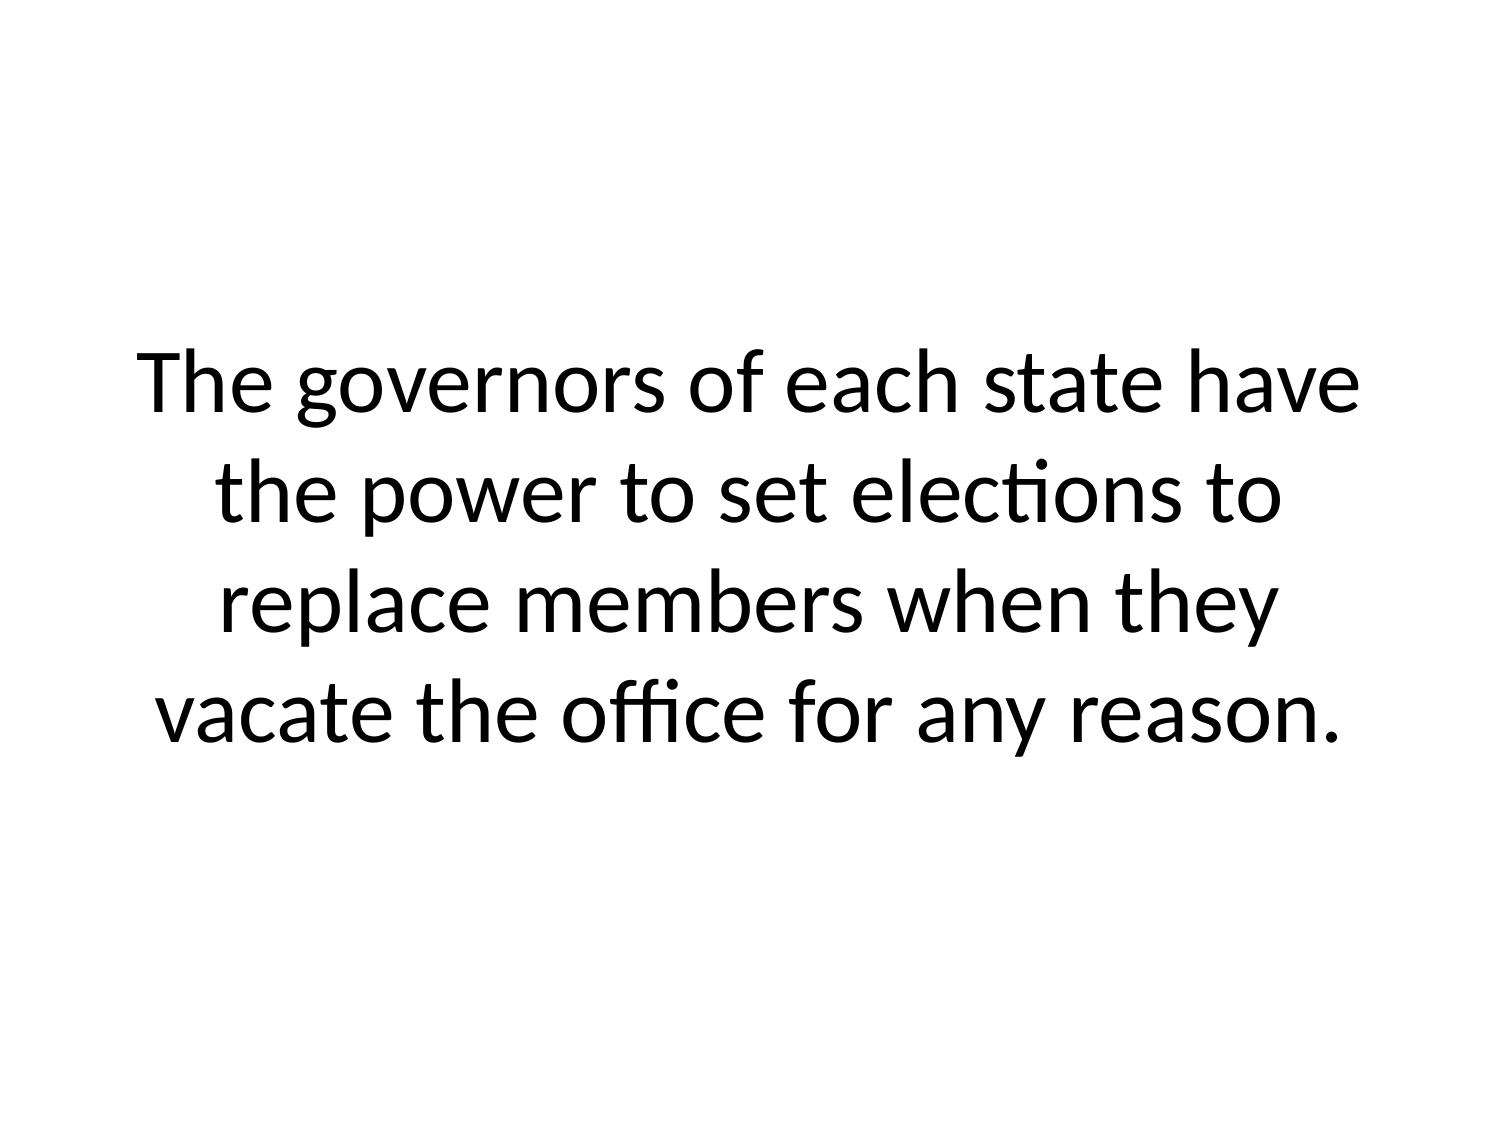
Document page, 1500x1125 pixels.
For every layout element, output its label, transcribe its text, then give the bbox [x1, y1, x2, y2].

title The governors of each state have the power to set elections to replace members when they vacate the office for any reason. [74, 44, 1426, 1038]
